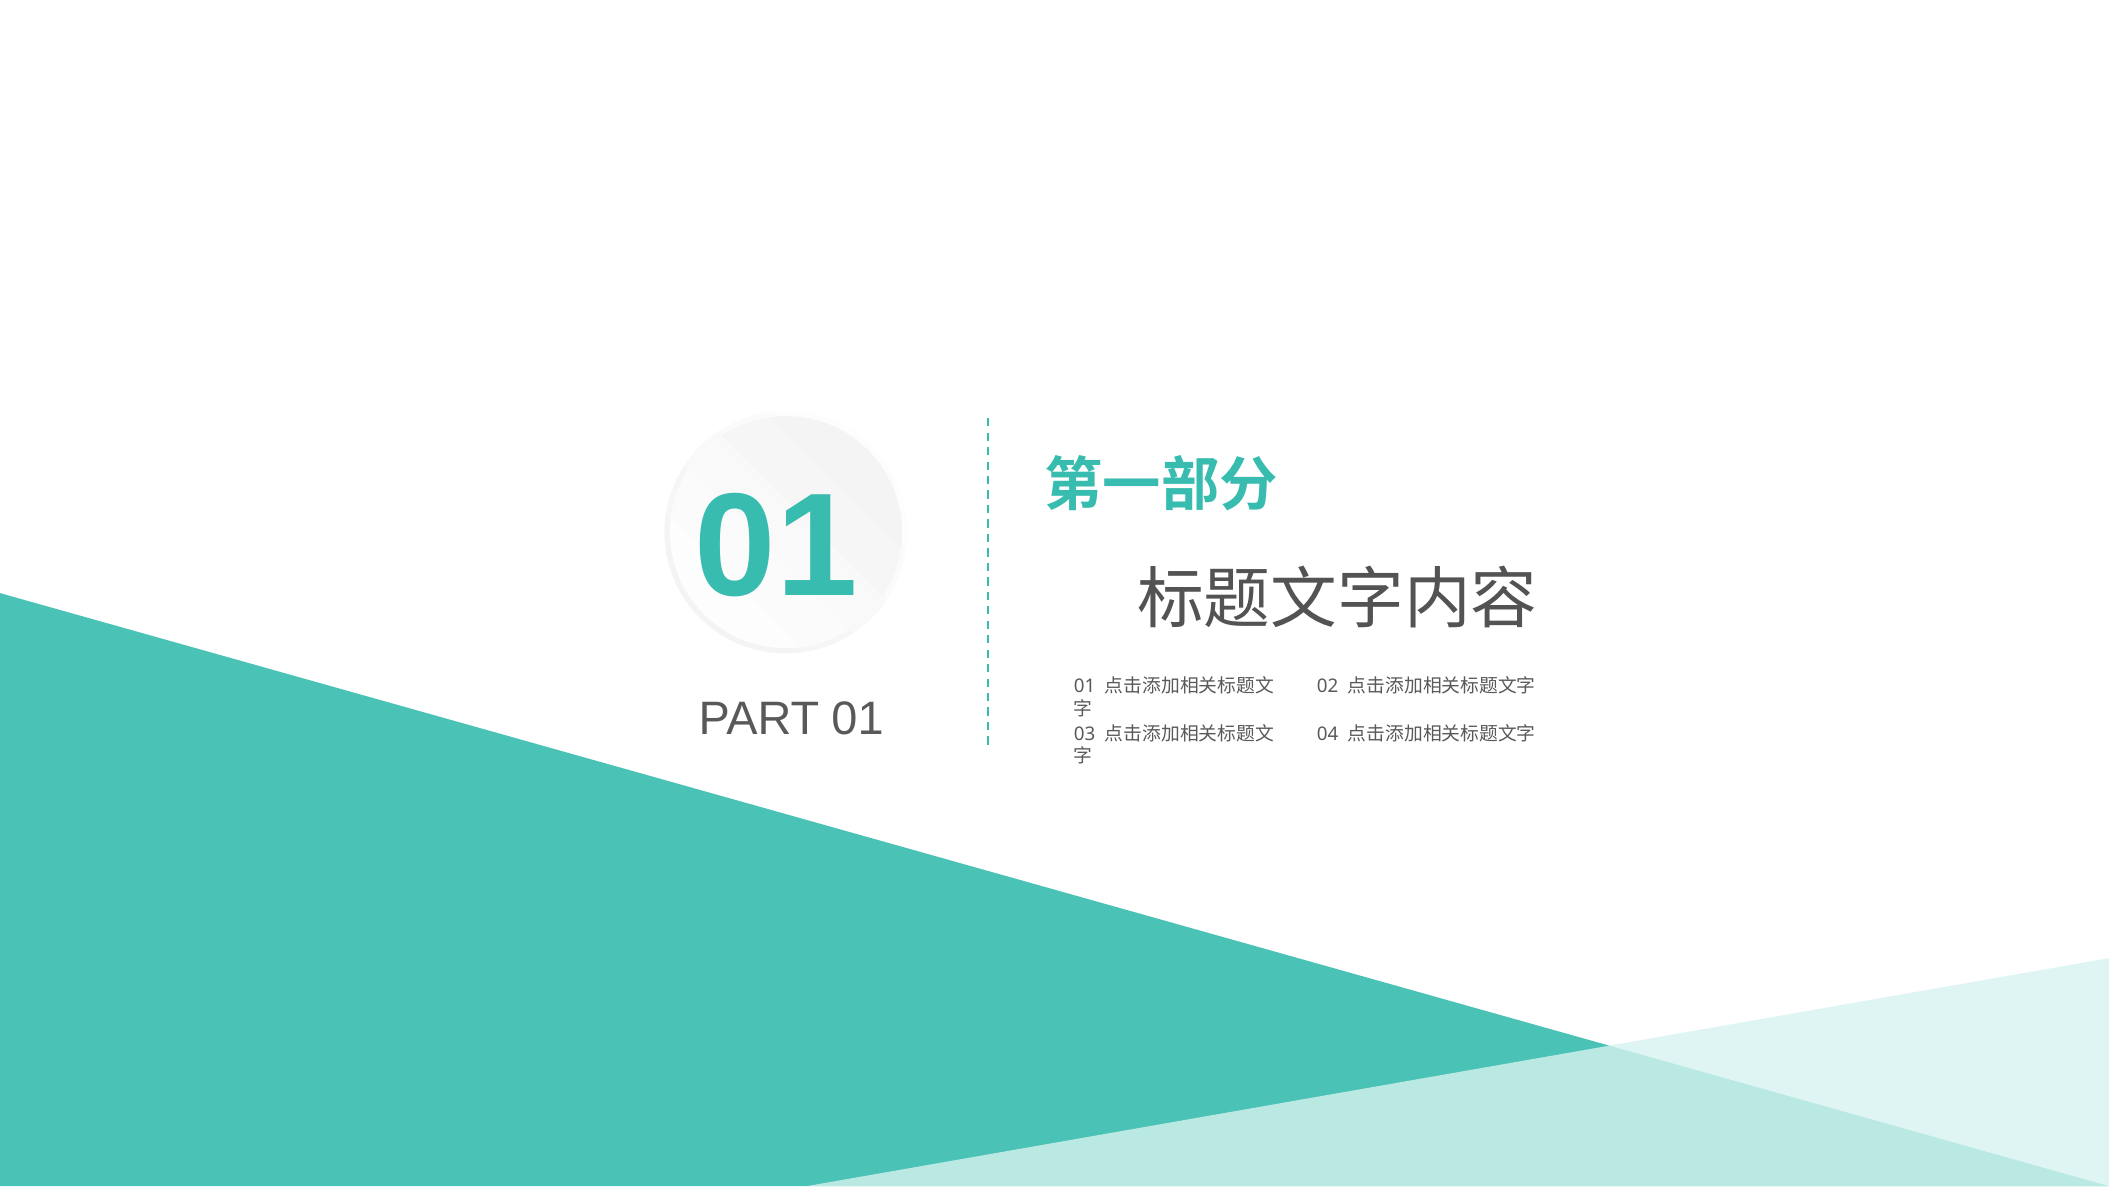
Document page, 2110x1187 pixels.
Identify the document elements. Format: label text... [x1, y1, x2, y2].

text_box 01 点击添加相关标题文字 [1060, 666, 1306, 714]
text_box [806, 956, 2110, 1187]
text_box 04 点击添加相关标题文字 [1302, 714, 1560, 751]
text_box 第一部分 标题文字内容 [1010, 439, 1568, 651]
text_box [664, 410, 907, 654]
text_box 02 点击添加相关标题文字 [1302, 666, 1560, 704]
text_box 03 点击添加相关标题文字 [1060, 714, 1306, 774]
text_box PART 01 [698, 687, 907, 745]
text_box [0, 592, 1608, 1187]
